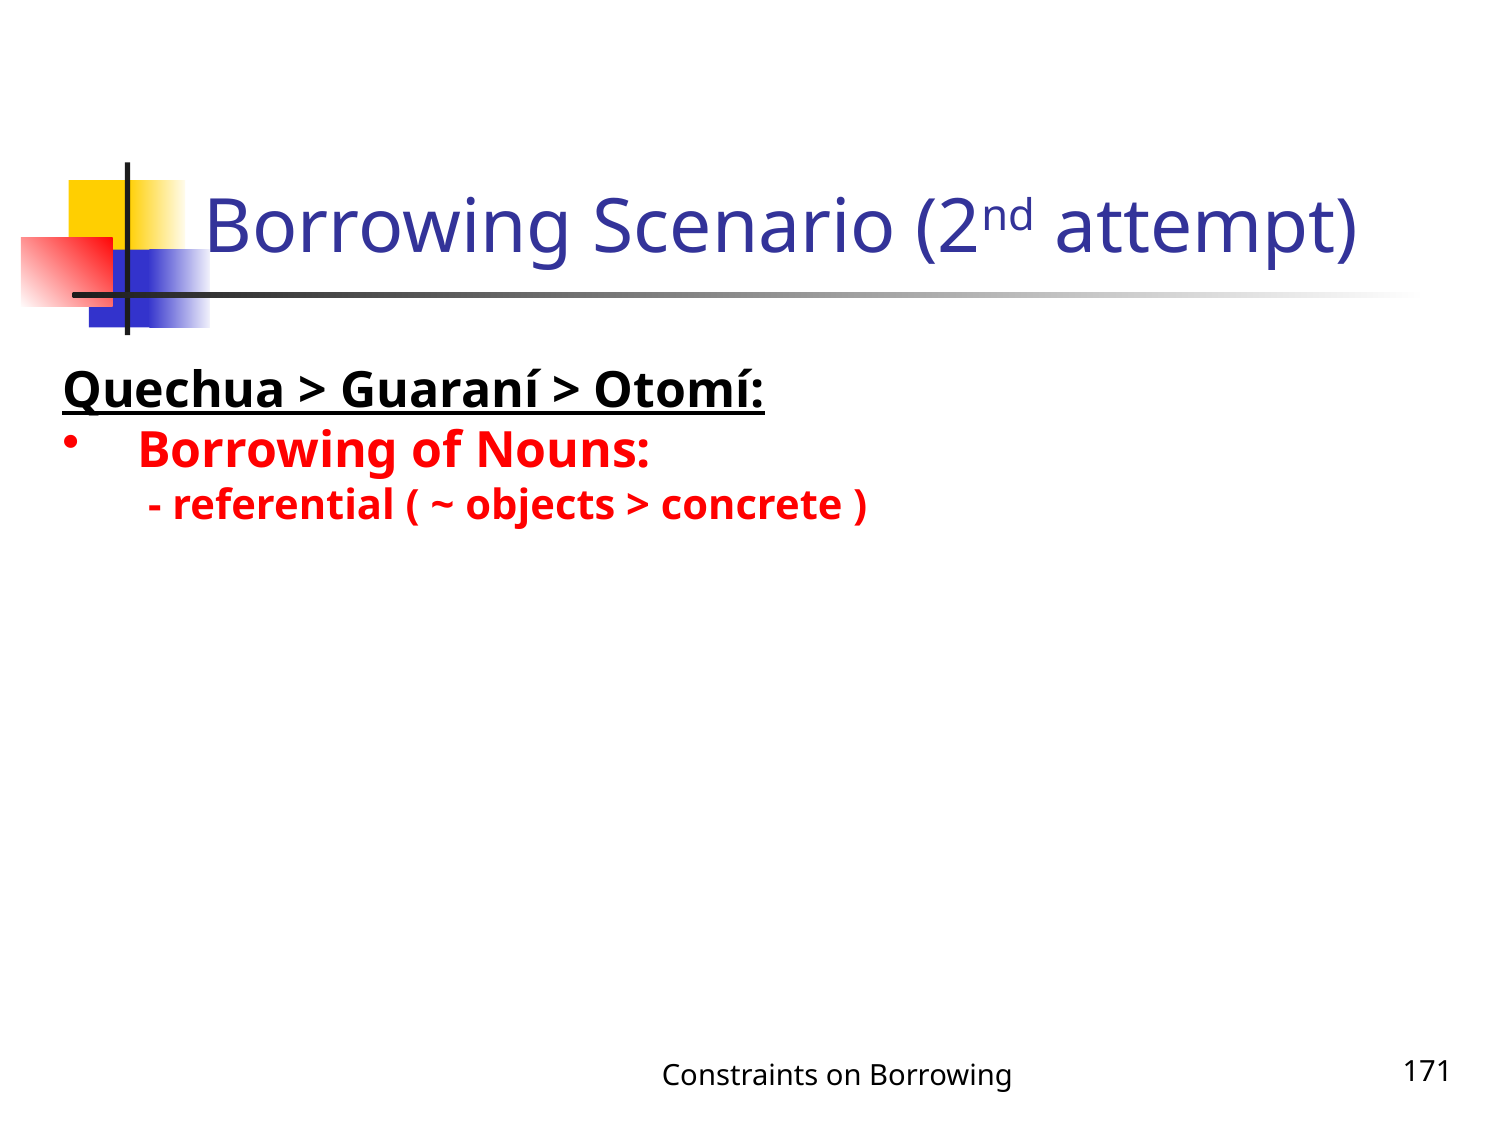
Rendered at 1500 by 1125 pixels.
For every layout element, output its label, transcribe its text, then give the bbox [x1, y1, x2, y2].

slide_number 171 [1154, 1023, 1468, 1100]
title Borrowing Scenario (2nd attempt) [188, 34, 1468, 276]
text_box Quechua > Guaraní > Otomí: Borrowing of Nouns: - referential ( ~ objects > concrete ) [47, 350, 1033, 535]
footer Constraints on Borrowing [599, 1023, 1076, 1100]
